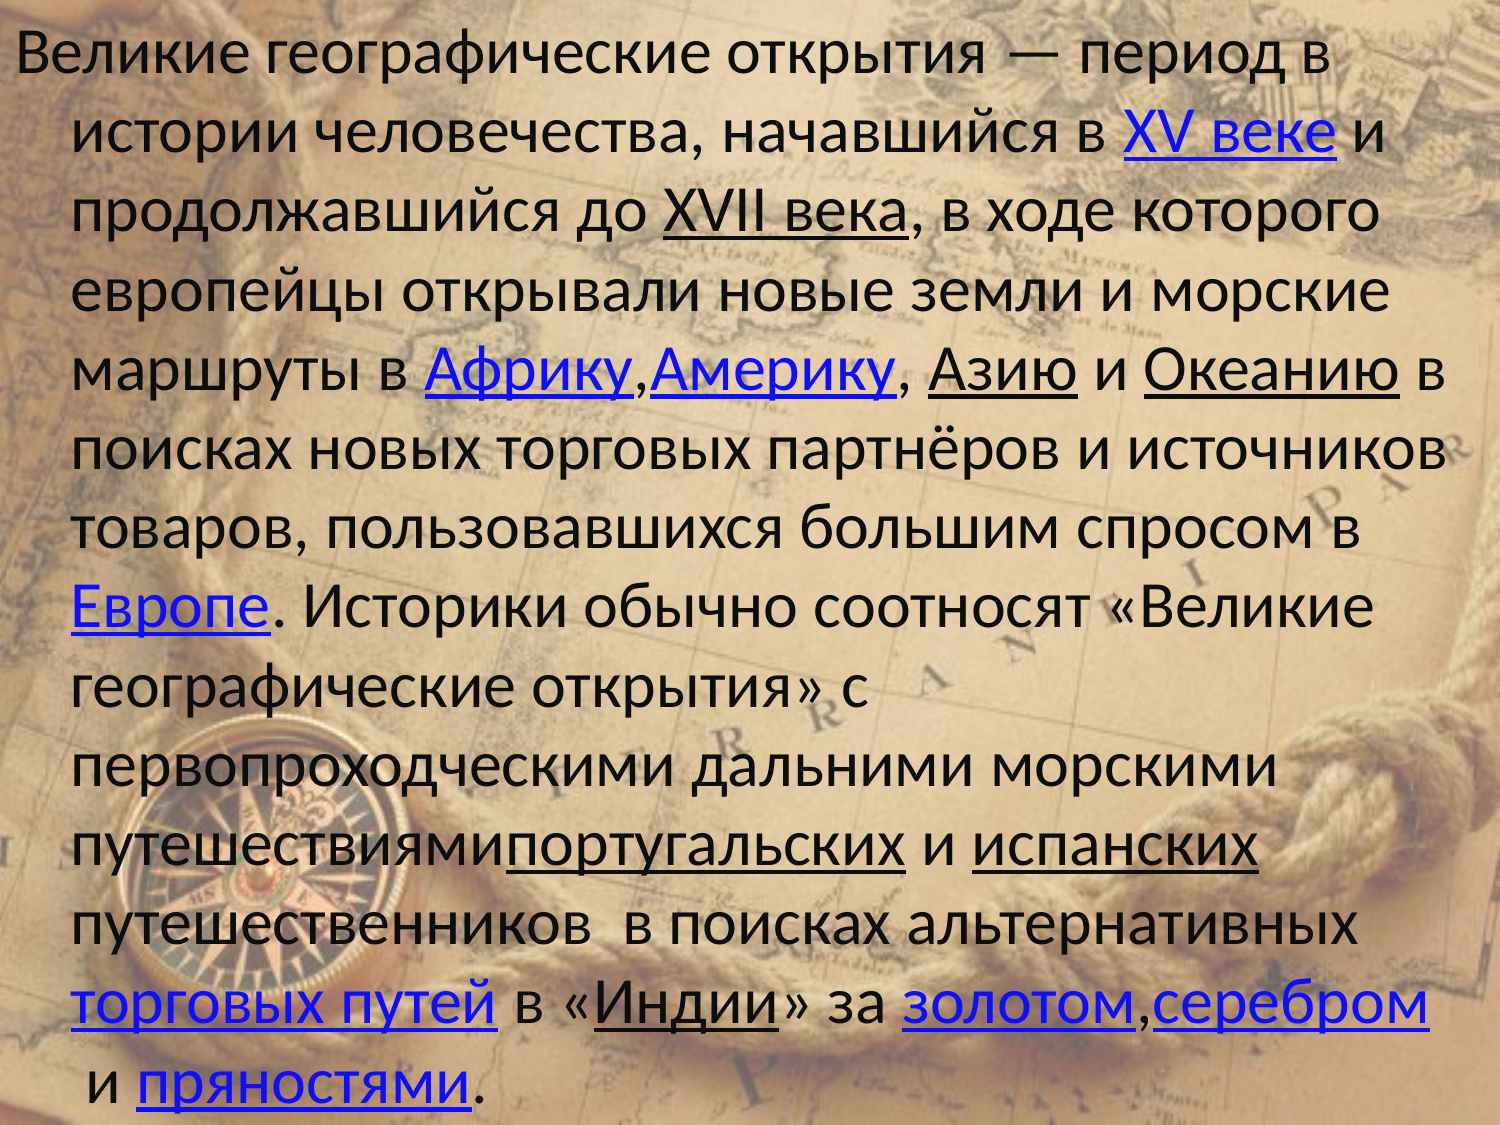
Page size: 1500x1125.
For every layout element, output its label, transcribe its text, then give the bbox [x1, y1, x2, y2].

list Великие географические открытия — период в истории человечества, начавшийся в XV веке и продолжавшийся до XVII века, в ходе которого европейцы открывали новые земли и морские маршруты в Африку,Америку, Азию и Океанию в поисках новых торговых партнёров и источников товаров, пользовавшихся большим спросом в Европе. Историки обычно соотносят «Великие географические открытия» с первопроходческими дальними морскими путешествиямипортугальских и испанских путешественников в поисках альтернативных торговых путей в «Индии» за золотом,серебром и пряностями. [0, 0, 1500, 1125]
